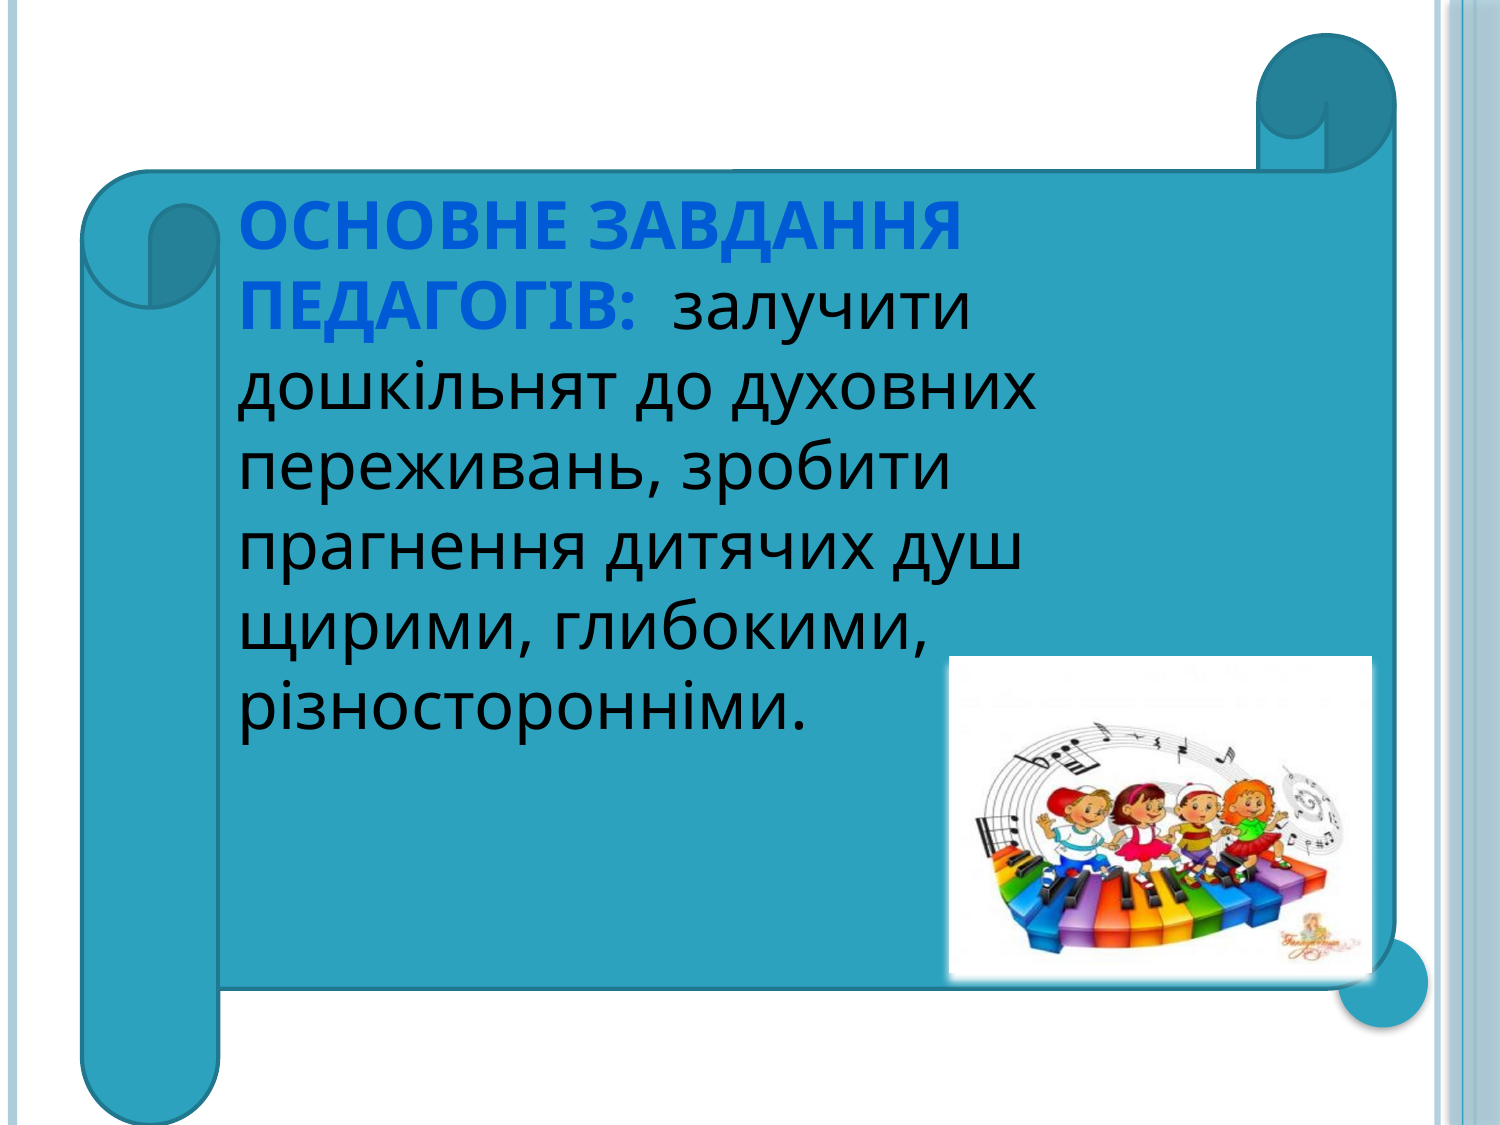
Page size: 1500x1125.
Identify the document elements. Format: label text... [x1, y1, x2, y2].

picture [948, 655, 1372, 974]
text_box Основне завдання педагогів: залучити дошкільнят до духовних переживань, зробити прагнення дитячих душ щирими, глибокими, різносторонніми. [222, 175, 1231, 846]
text_box [79, 33, 1397, 1125]
